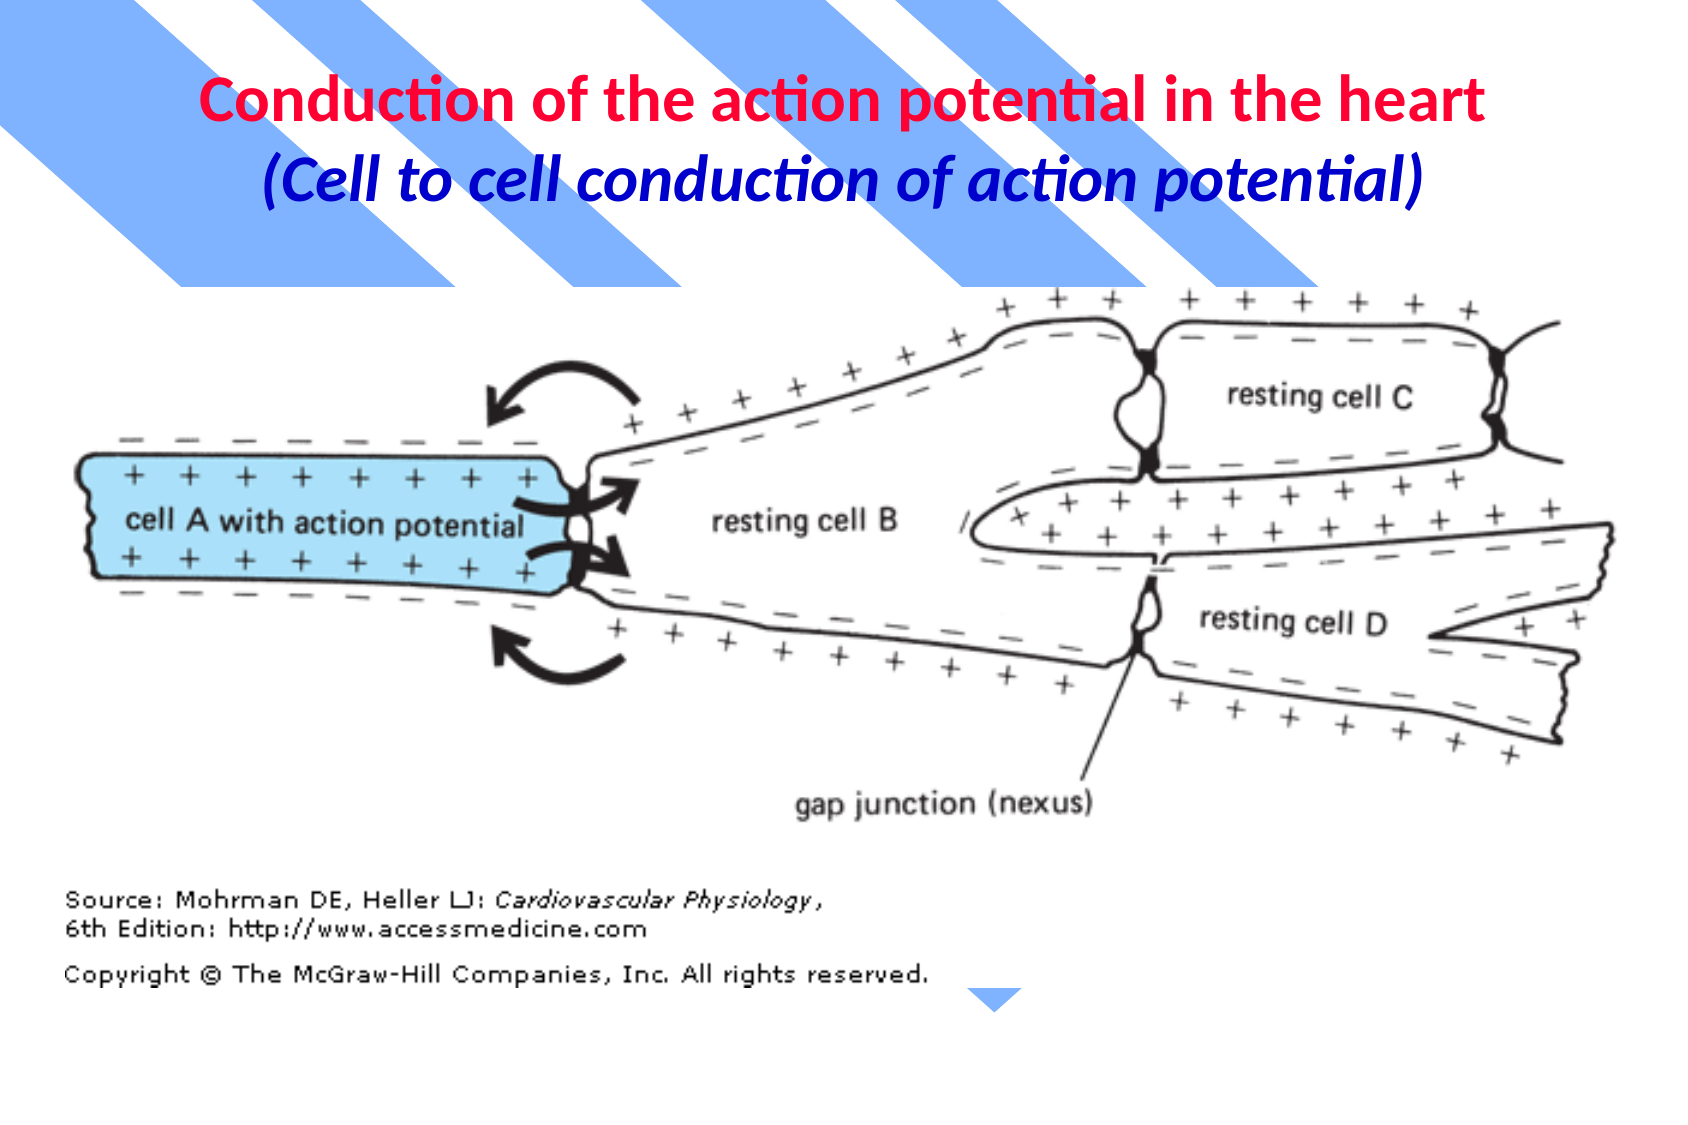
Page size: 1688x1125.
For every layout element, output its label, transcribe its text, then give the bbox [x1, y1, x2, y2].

picture [65, 287, 1619, 988]
text_box Conduction of the action potential in the heart (Cell to cell conduction of action potential) [0, 75, 1688, 275]
